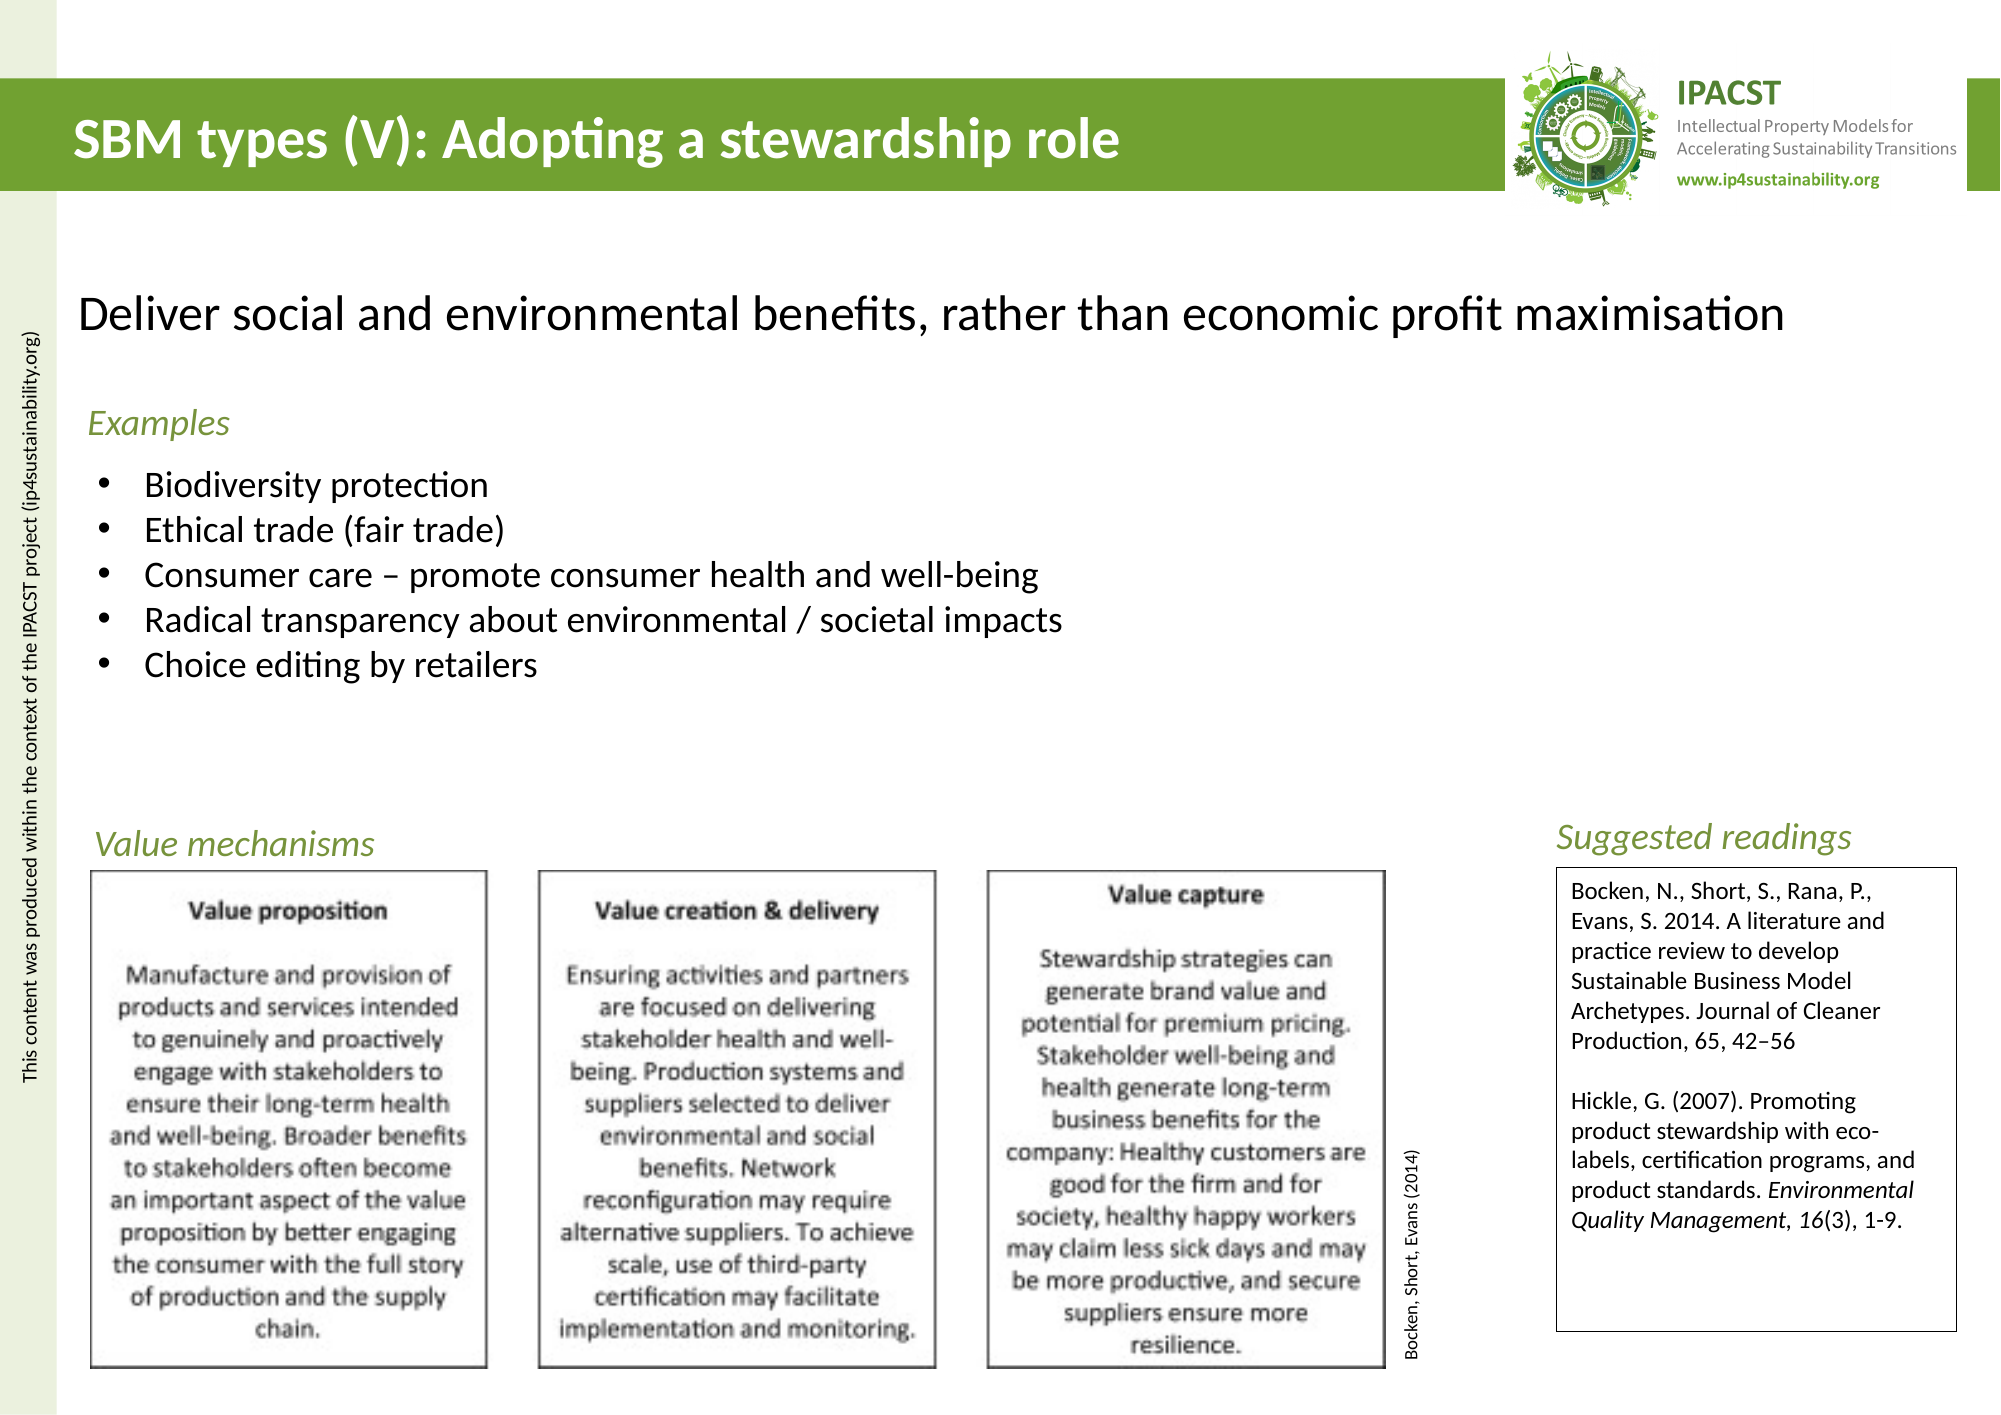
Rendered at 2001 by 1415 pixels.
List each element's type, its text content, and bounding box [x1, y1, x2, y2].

text_box Value mechanisms [79, 812, 391, 872]
text_box Bocken, Short, Evans (2014) [1391, 1100, 1429, 1376]
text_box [0, 43, 2000, 216]
picture [90, 870, 1386, 1369]
text_box Suggested readings [1541, 805, 1868, 865]
text_box Biodiversity protection Ethical trade (fair trade) Consumer care – promote consumer health and well-being Radical transparency about environmental / societal impacts Choice editing by retailers [82, 452, 1659, 738]
text_box Bocken, N., Short, S., Rana, P., Evans, S. 2014. A literature and practice review to develop Sustainable Business Model Archetypes. Journal of Cleaner Production, 65, 42–56 Hickle, G. (2007). Promoting product stewardship with eco-labels, certification programs, and product standards. Environmental Quality Management, 16(3), 1-9. [1556, 867, 1957, 1332]
text_box Examples [72, 390, 246, 450]
text_box Deliver social and environmental benefits, rather than economic profit maximisation [63, 273, 2000, 349]
